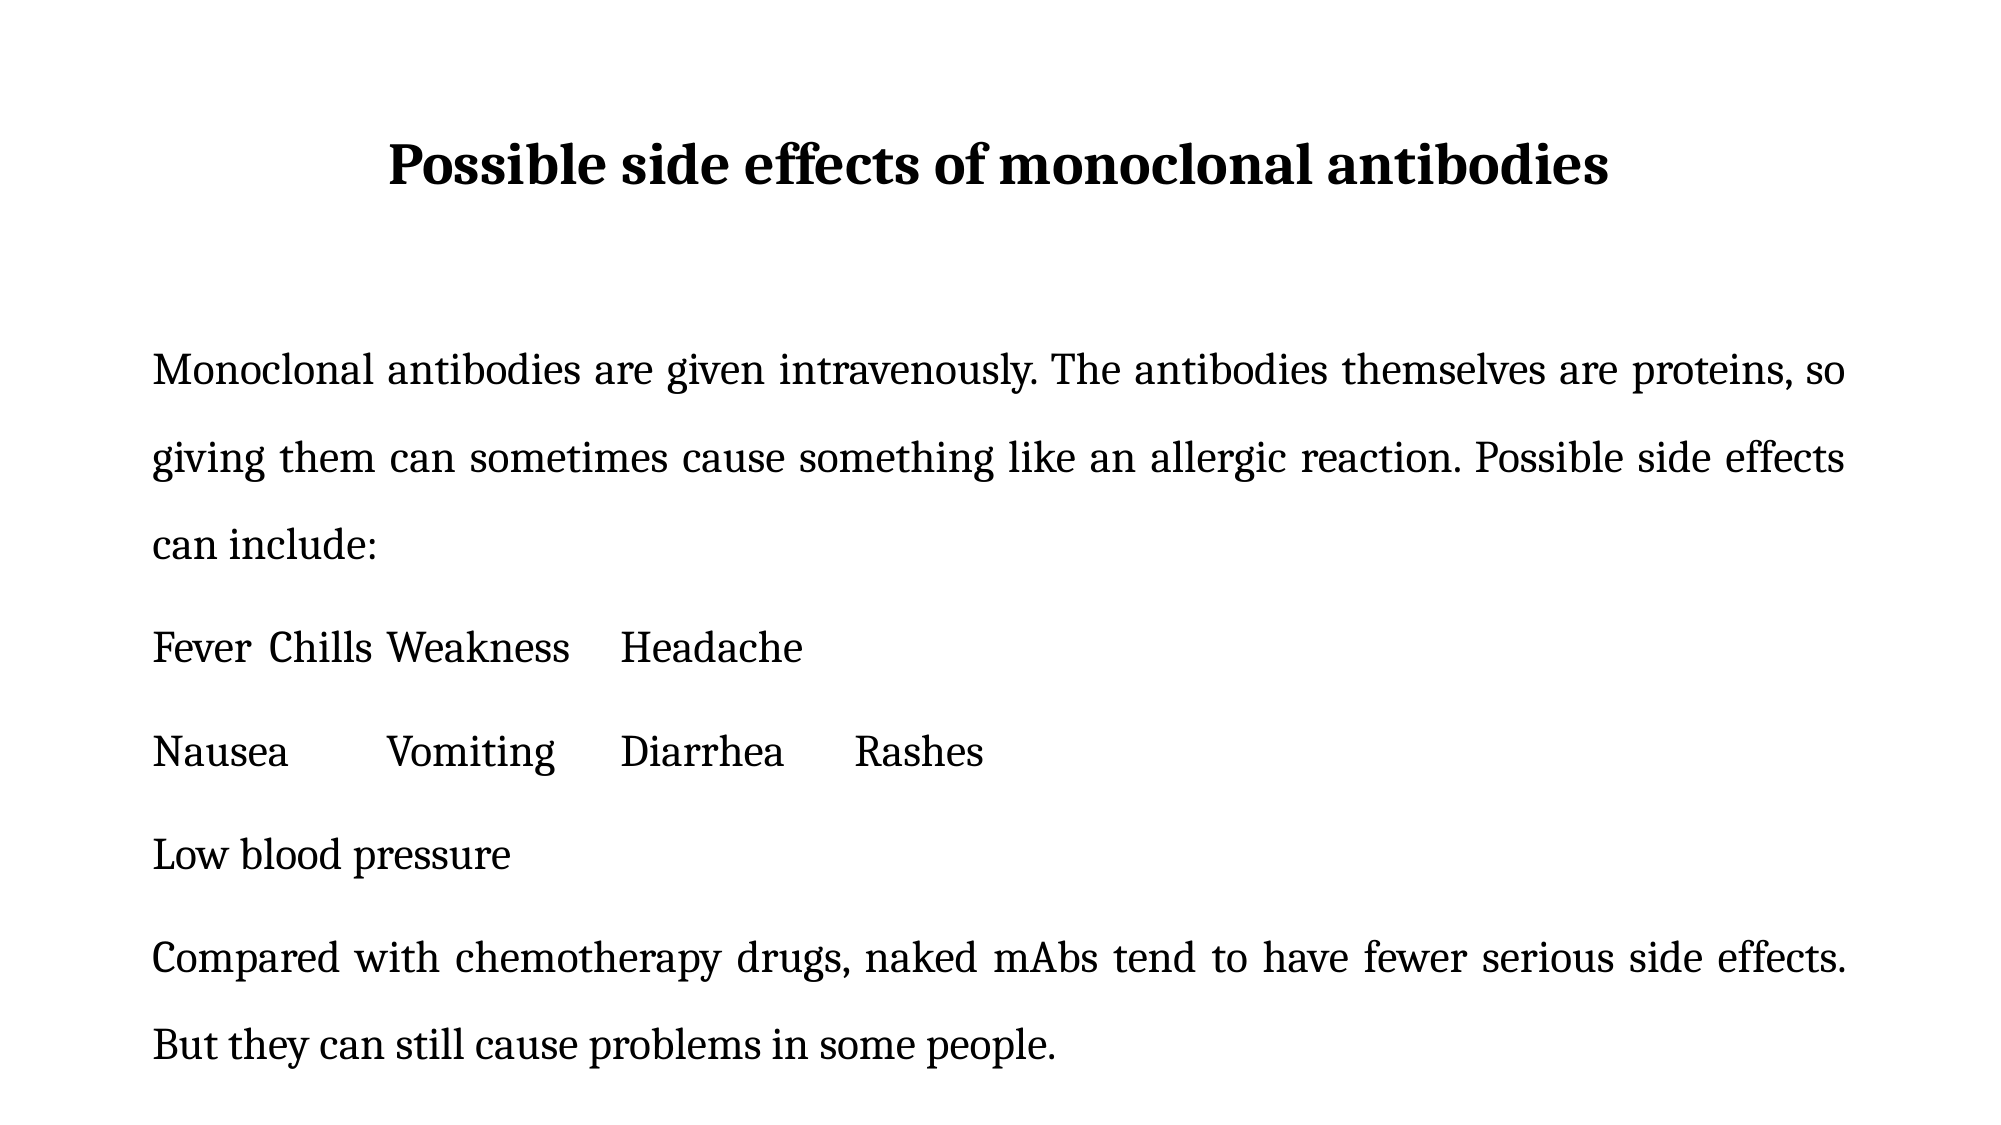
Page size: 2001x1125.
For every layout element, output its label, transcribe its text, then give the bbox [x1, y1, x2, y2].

list Monoclonal antibodies are given intravenously. The antibodies themselves are proteins, so giving them can sometimes cause something like an allergic reaction. Possible side effects can include: Fever Chills Weakness Headache Nausea Vomiting Diarrhea Rashes Low blood pressure Compared with chemotherapy drugs, naked mAbs tend to have fewer serious side effects. But they can still cause problems in some people. [137, 299, 1863, 1084]
title Possible side effects of monoclonal antibodies [137, 59, 1863, 278]
